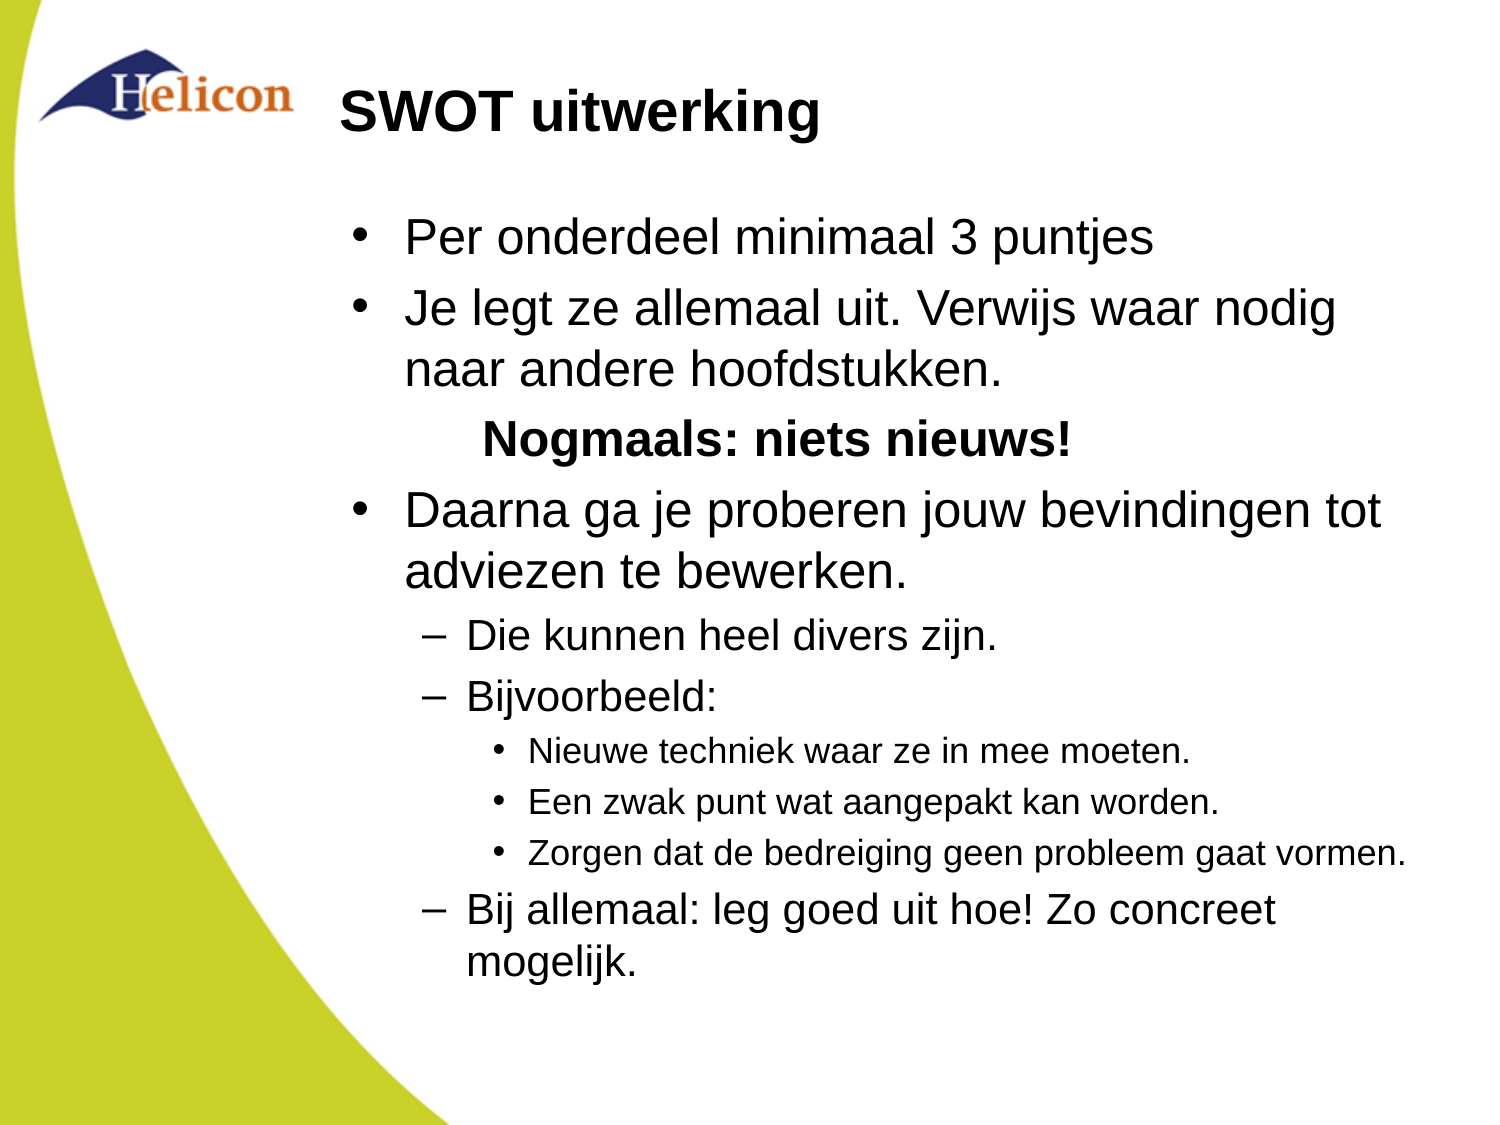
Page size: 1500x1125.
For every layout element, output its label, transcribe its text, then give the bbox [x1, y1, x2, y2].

list Per onderdeel minimaal 3 puntjes Je legt ze allemaal uit. Verwijs waar nodig naar andere hoofdstukken. Nogmaals: niets nieuws! Daarna ga je proberen jouw bevindingen tot adviezen te bewerken. Die kunnen heel divers zijn. Bijvoorbeeld: Nieuwe techniek waar ze in mee moeten. Een zwak punt wat aangepakt kan worden. Zorgen dat de bedreiging geen probleem gaat vormen. Bij allemaal: leg goed uit hoe! Zo concreet mogelijk. [336, 196, 1425, 1005]
title SWOT uitwerking [324, 54, 1415, 161]
picture [0, 0, 1500, 1125]
